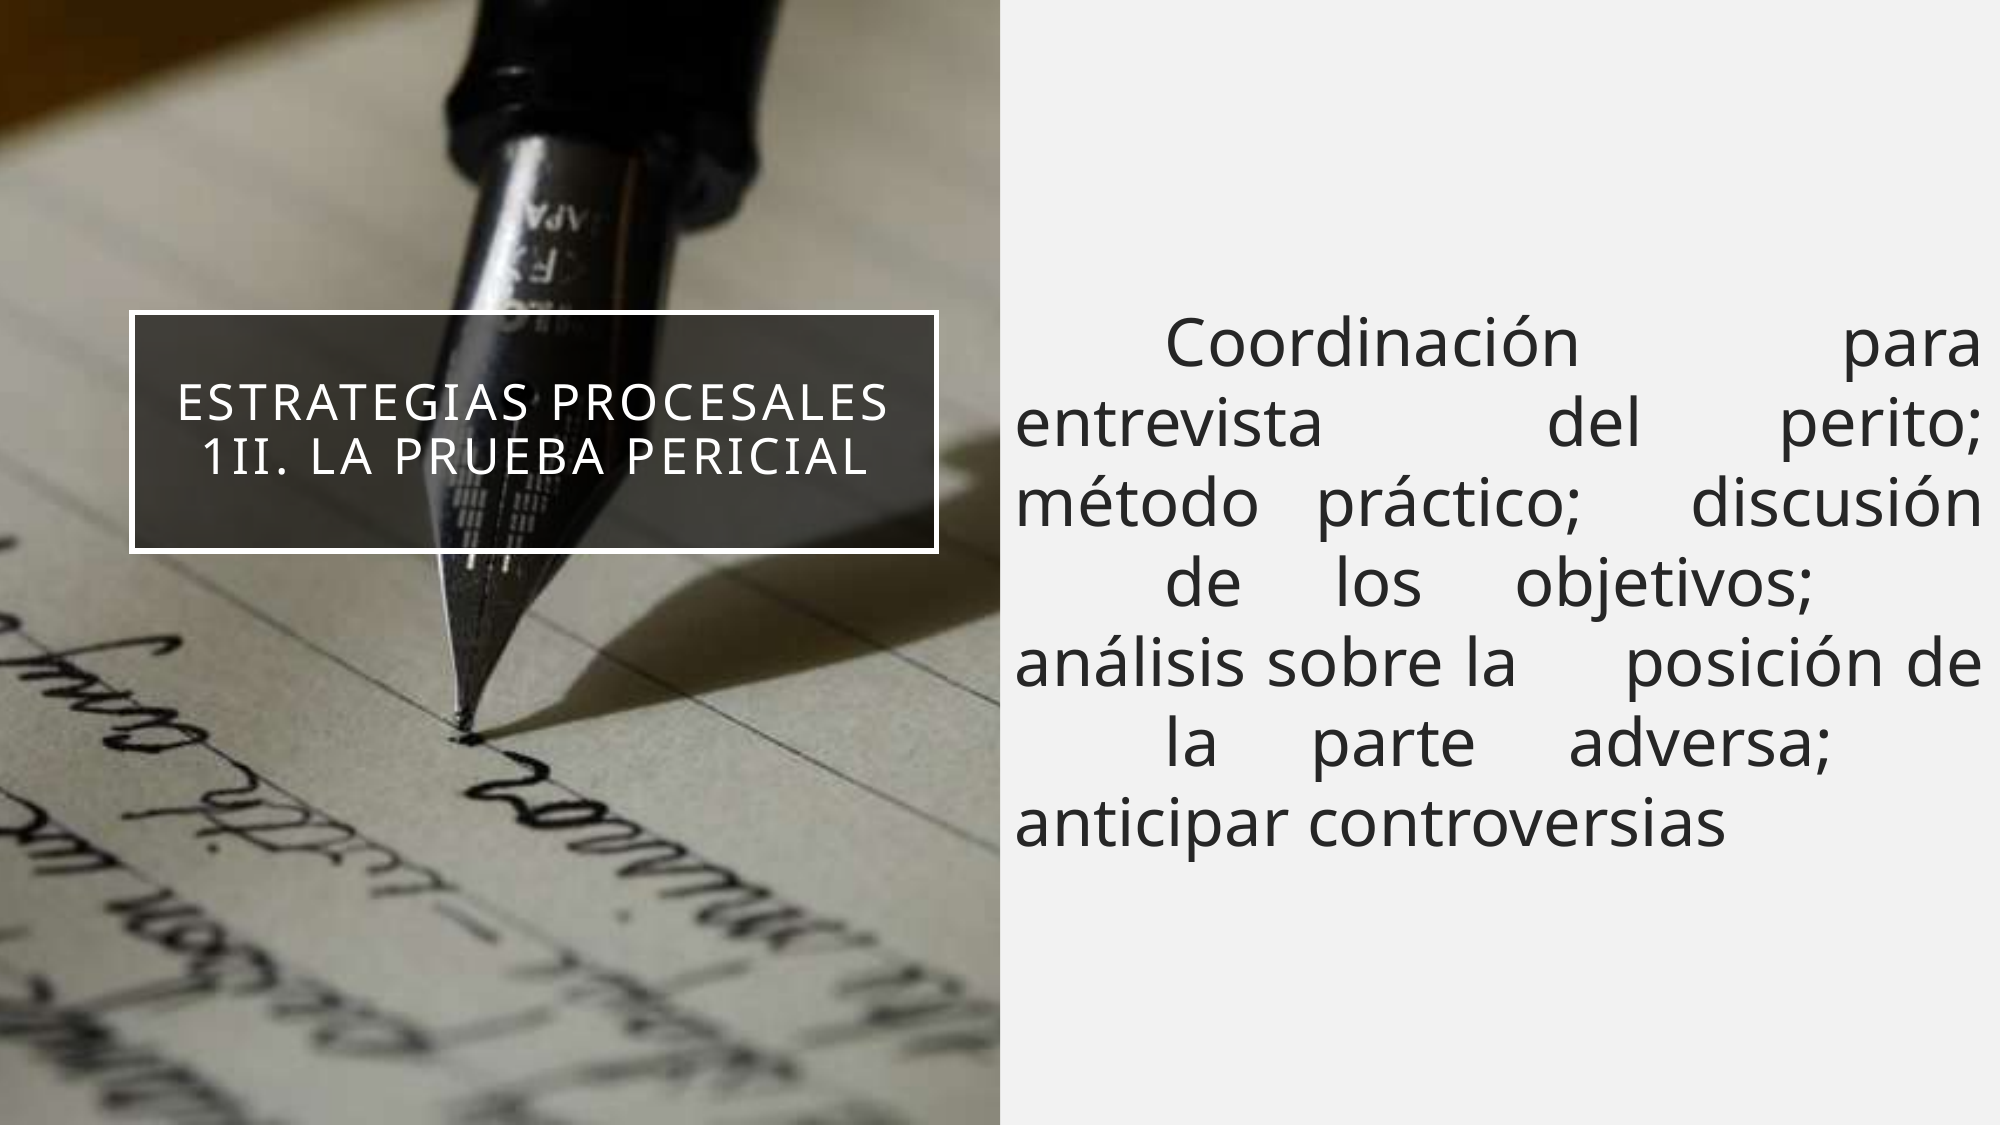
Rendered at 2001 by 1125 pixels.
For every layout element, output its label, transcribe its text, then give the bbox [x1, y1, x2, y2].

list Coordinación para entrevista del perito; método práctico; discusión de los objetivos; análisis sobre la posición de la parte adversa; anticipar controversias [1001, 0, 2000, 1125]
picture [0, 0, 1001, 1125]
